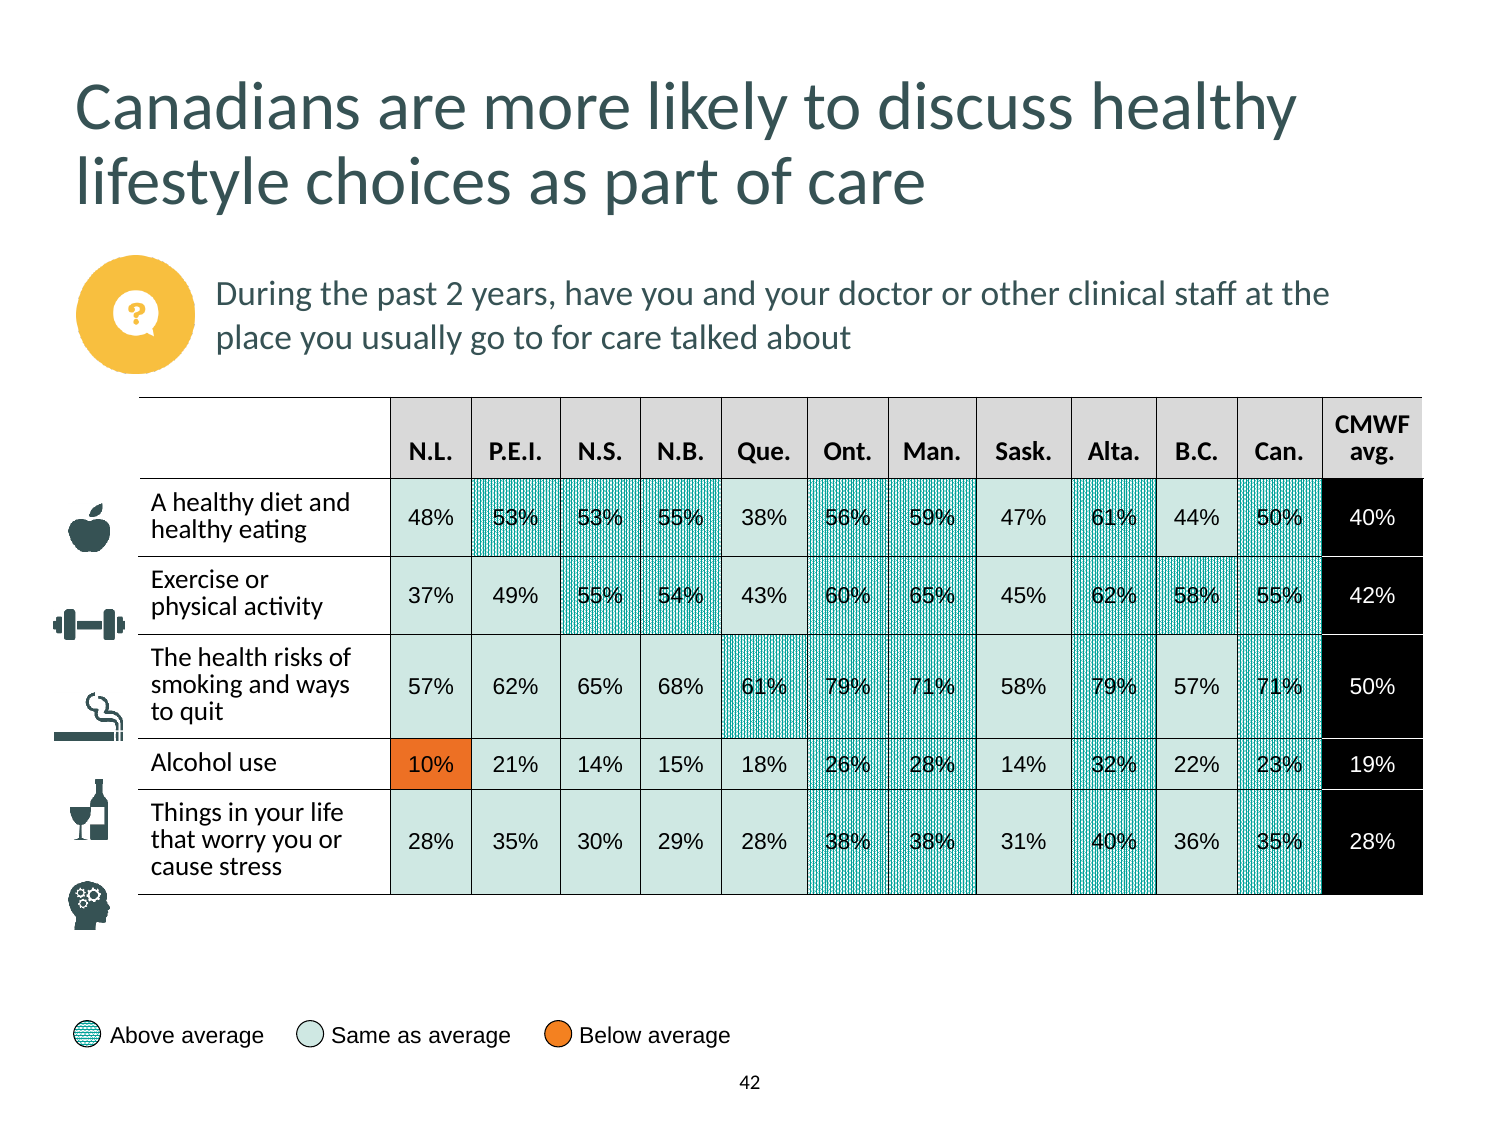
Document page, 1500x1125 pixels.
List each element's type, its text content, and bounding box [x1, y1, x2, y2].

table_cell 38% [808, 790, 888, 894]
table_cell 30% [561, 790, 640, 894]
table_cell 28% [1323, 790, 1423, 894]
table_cell 29% [641, 790, 721, 894]
table_cell 65% [889, 557, 976, 634]
table_header N.B. [641, 398, 721, 478]
table_cell 23% [1238, 739, 1322, 789]
table_cell 19% [1323, 739, 1423, 789]
table_cell 58% [1157, 557, 1237, 634]
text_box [73, 1012, 784, 1057]
table_cell 43% [722, 557, 807, 634]
table_cell 35% [1238, 790, 1322, 894]
picture [54, 692, 123, 741]
table_cell 60% [808, 557, 888, 634]
picture [76, 255, 195, 374]
table_cell 71% [1238, 635, 1322, 738]
picture [69, 779, 108, 840]
table_header P.E.I. [472, 398, 560, 478]
table_cell 62% [472, 635, 560, 738]
table_cell 38% [889, 790, 976, 894]
table_cell 45% [977, 557, 1071, 634]
table_cell 42% [1323, 557, 1423, 634]
table_cell 28% [391, 790, 471, 894]
table_cell 53% [561, 479, 640, 556]
table_cell The health risks of smoking and ways to quit [140, 635, 390, 738]
table_header Man. [889, 398, 976, 478]
table_cell 18% [722, 739, 807, 789]
table_header Que. [722, 398, 807, 478]
text_box During the past 2 years, have you and your doctor or other clinical staff at the place you usually go to for care talked about [215, 235, 1424, 390]
table_header Ont. [808, 398, 888, 478]
table_cell 14% [561, 739, 640, 789]
table_cell 31% [977, 790, 1071, 894]
table_cell 55% [561, 557, 640, 634]
table_cell 36% [1157, 790, 1237, 894]
table_cell 32% [1072, 739, 1156, 789]
table_cell 68% [641, 635, 721, 738]
table_cell 62% [1072, 557, 1156, 634]
table_cell 55% [1238, 557, 1322, 634]
table_cell Alcohol use [140, 739, 390, 789]
table_cell 55% [641, 479, 721, 556]
table_cell 40% [1323, 479, 1423, 556]
table_cell 15% [641, 739, 721, 789]
table_cell 79% [1072, 635, 1156, 738]
table_cell 22% [1157, 739, 1237, 789]
table_header Sask. [977, 398, 1071, 478]
table_cell 59% [889, 479, 976, 556]
table_cell 54% [641, 557, 721, 634]
table_header [139, 398, 390, 478]
table_cell 48% [391, 479, 471, 556]
table_cell 28% [889, 739, 976, 789]
table_cell 79% [808, 635, 888, 738]
table_header N.S. [561, 398, 640, 478]
table_cell 71% [889, 635, 976, 738]
table_cell 35% [472, 790, 560, 894]
table_cell 10% [391, 739, 471, 789]
table_cell 21% [472, 739, 560, 789]
table_cell 65% [561, 635, 640, 738]
table_cell 14% [977, 739, 1071, 789]
table_cell 44% [1157, 479, 1237, 556]
table_header CMWF avg. [1323, 398, 1422, 478]
table_header B.C. [1157, 398, 1237, 478]
table_cell 50% [1323, 635, 1423, 738]
table_cell Exercise or physical activity [140, 557, 390, 634]
title Canadians are more likely to discuss healthy lifestyle choices as part of care [60, 60, 1411, 152]
table_header N.L. [391, 398, 471, 478]
table_cell 50% [1238, 479, 1322, 556]
table_cell 26% [808, 739, 888, 789]
table_cell Things in your life that worry you or cause stress [140, 790, 390, 894]
table_cell 47% [977, 479, 1071, 556]
table_cell A healthy diet and healthy eating [140, 479, 390, 556]
table_cell 61% [722, 635, 807, 738]
table_cell 53% [472, 479, 560, 556]
table_cell 49% [472, 557, 560, 634]
picture [68, 503, 110, 552]
table_cell 40% [1072, 790, 1156, 894]
table_cell 57% [1157, 635, 1237, 738]
table_header Can. [1238, 398, 1322, 478]
table_cell 57% [391, 635, 471, 738]
table_cell 37% [391, 557, 471, 634]
table_header Alta. [1072, 398, 1156, 478]
table_cell 58% [977, 635, 1071, 738]
table_cell 28% [722, 790, 807, 894]
table_cell 56% [808, 479, 888, 556]
picture [68, 880, 110, 930]
table_cell 61% [1072, 479, 1156, 556]
picture [52, 609, 125, 640]
table_cell 38% [722, 479, 807, 556]
